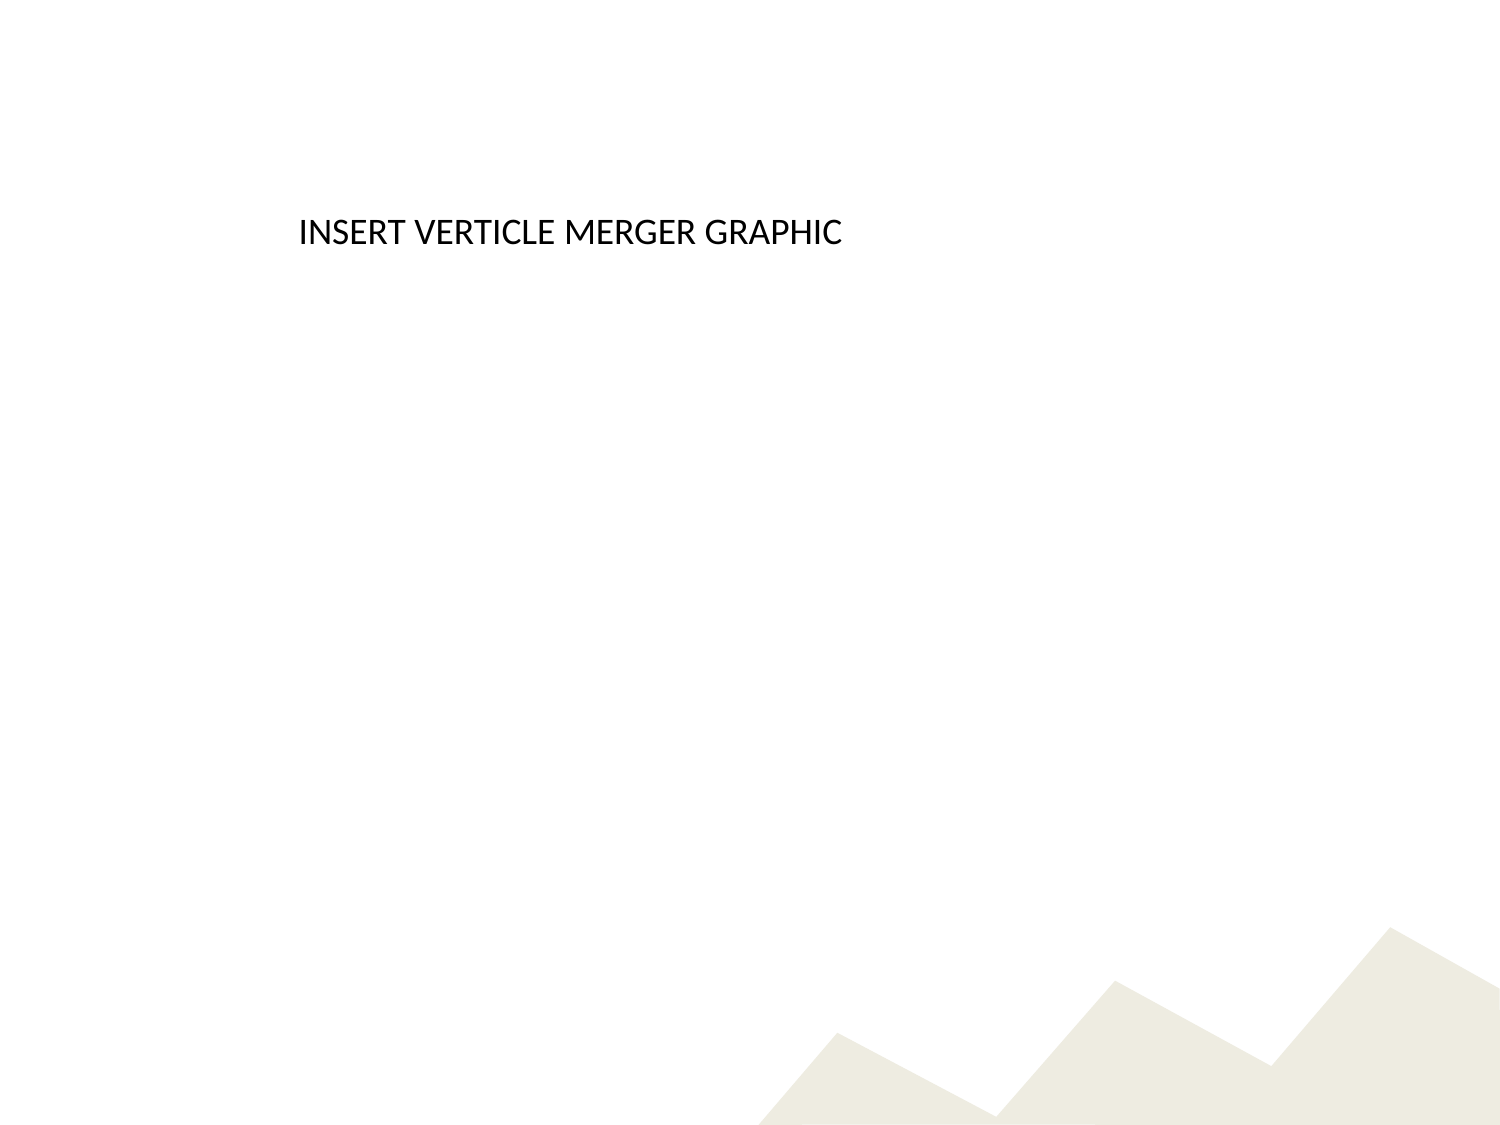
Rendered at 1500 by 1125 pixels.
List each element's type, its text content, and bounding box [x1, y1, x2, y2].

text_box INSERT VERTICLE MERGER GRAPHIC [283, 199, 991, 259]
